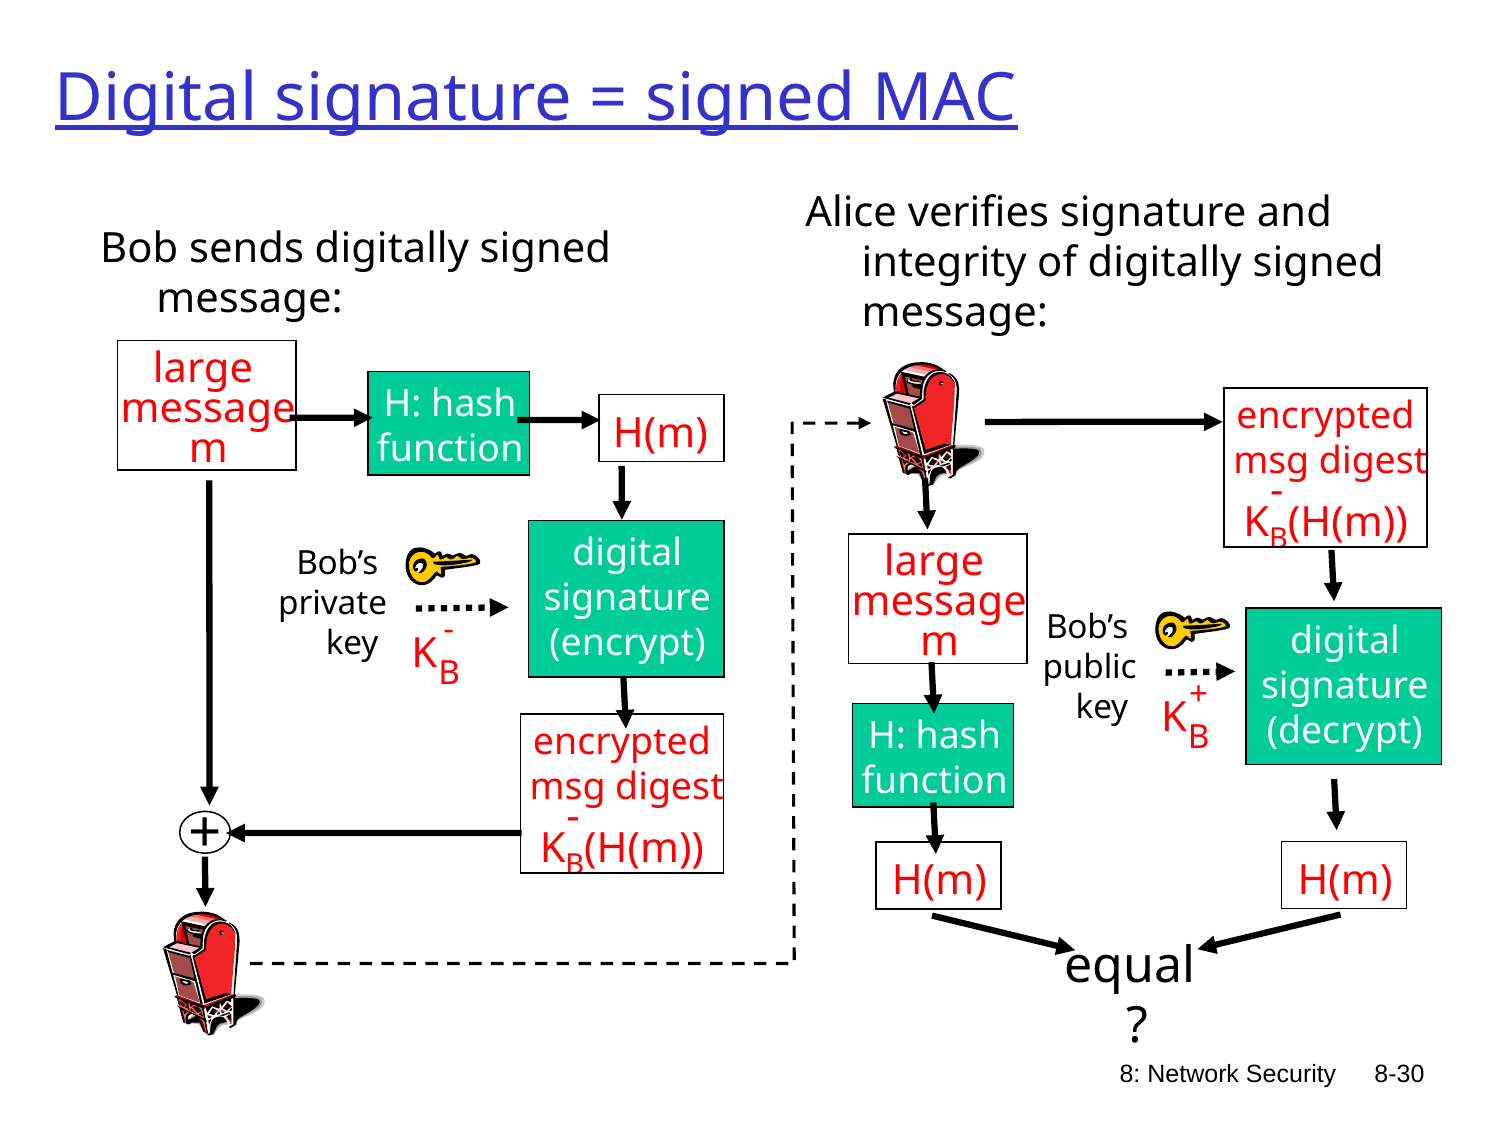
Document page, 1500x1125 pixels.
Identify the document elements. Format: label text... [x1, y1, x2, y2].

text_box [847, 703, 1023, 810]
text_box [867, 841, 1011, 911]
text_box [199, 873, 212, 907]
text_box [395, 600, 475, 700]
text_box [829, 533, 1050, 672]
text_box [266, 416, 872, 964]
text_box [495, 601, 509, 614]
text_box Bob sends digitally signed message: [85, 213, 711, 399]
text_box [615, 465, 628, 520]
list Alice verifies signature and integrity of digitally signed message: [790, 177, 1446, 351]
picture [404, 546, 481, 586]
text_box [485, 709, 768, 873]
text_box [711, 394, 725, 398]
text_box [1246, 607, 1443, 765]
picture [1154, 610, 1230, 650]
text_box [98, 340, 319, 479]
text_box [1329, 778, 1343, 831]
text_box [1327, 549, 1340, 602]
text_box H(m) [591, 398, 730, 464]
text_box [1225, 666, 1236, 677]
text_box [135, 787, 275, 873]
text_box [362, 371, 538, 478]
slide_number 8-30 [1320, 1050, 1440, 1099]
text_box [1145, 664, 1225, 764]
footer 8: Network Security [876, 1050, 1352, 1125]
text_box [1189, 383, 1472, 548]
text_box [927, 672, 940, 703]
text_box Digital signature = signed MAC [40, 0, 1383, 188]
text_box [1273, 841, 1417, 911]
picture [882, 361, 986, 488]
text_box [528, 520, 725, 678]
text_box [920, 488, 934, 530]
text_box Bob’s private key [244, 533, 402, 669]
text_box [538, 413, 601, 427]
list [162, 910, 266, 1037]
text_box equal ? [1012, 925, 1249, 1060]
text_box Bob’s public key [994, 597, 1152, 733]
